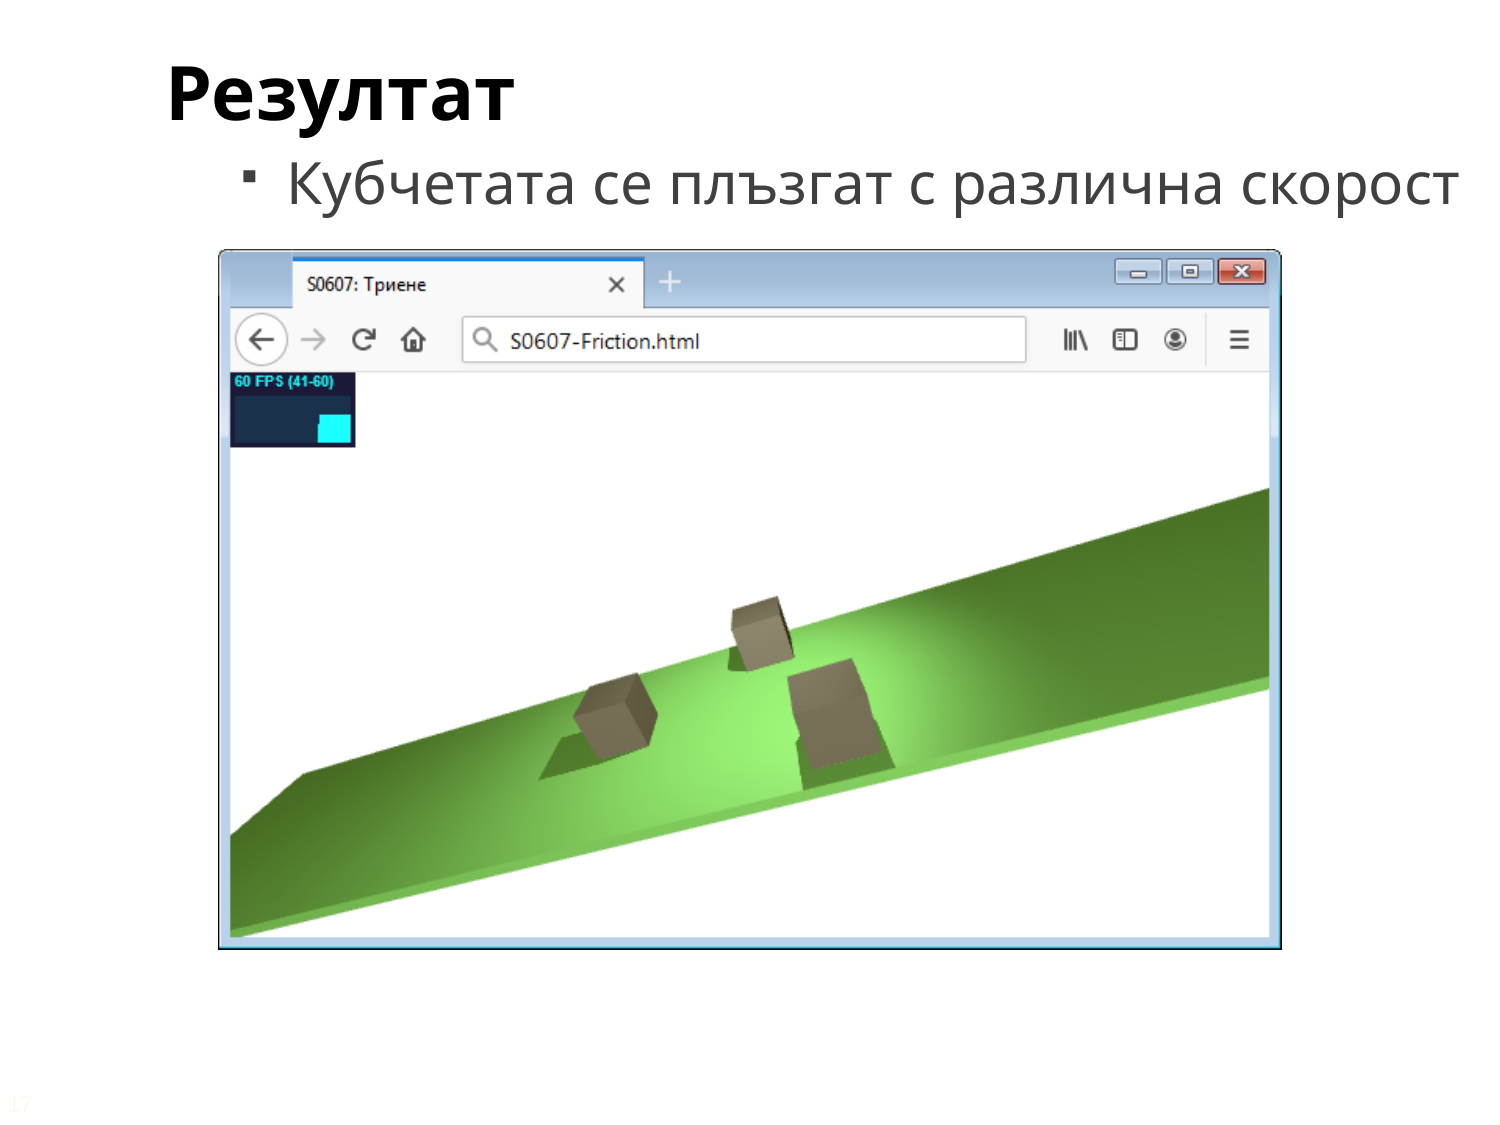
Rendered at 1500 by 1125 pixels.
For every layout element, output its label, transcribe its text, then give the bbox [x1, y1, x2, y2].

picture [218, 249, 1282, 951]
list Резултат Кубчетата се плъзгат с различна скорост [150, 37, 1488, 1113]
